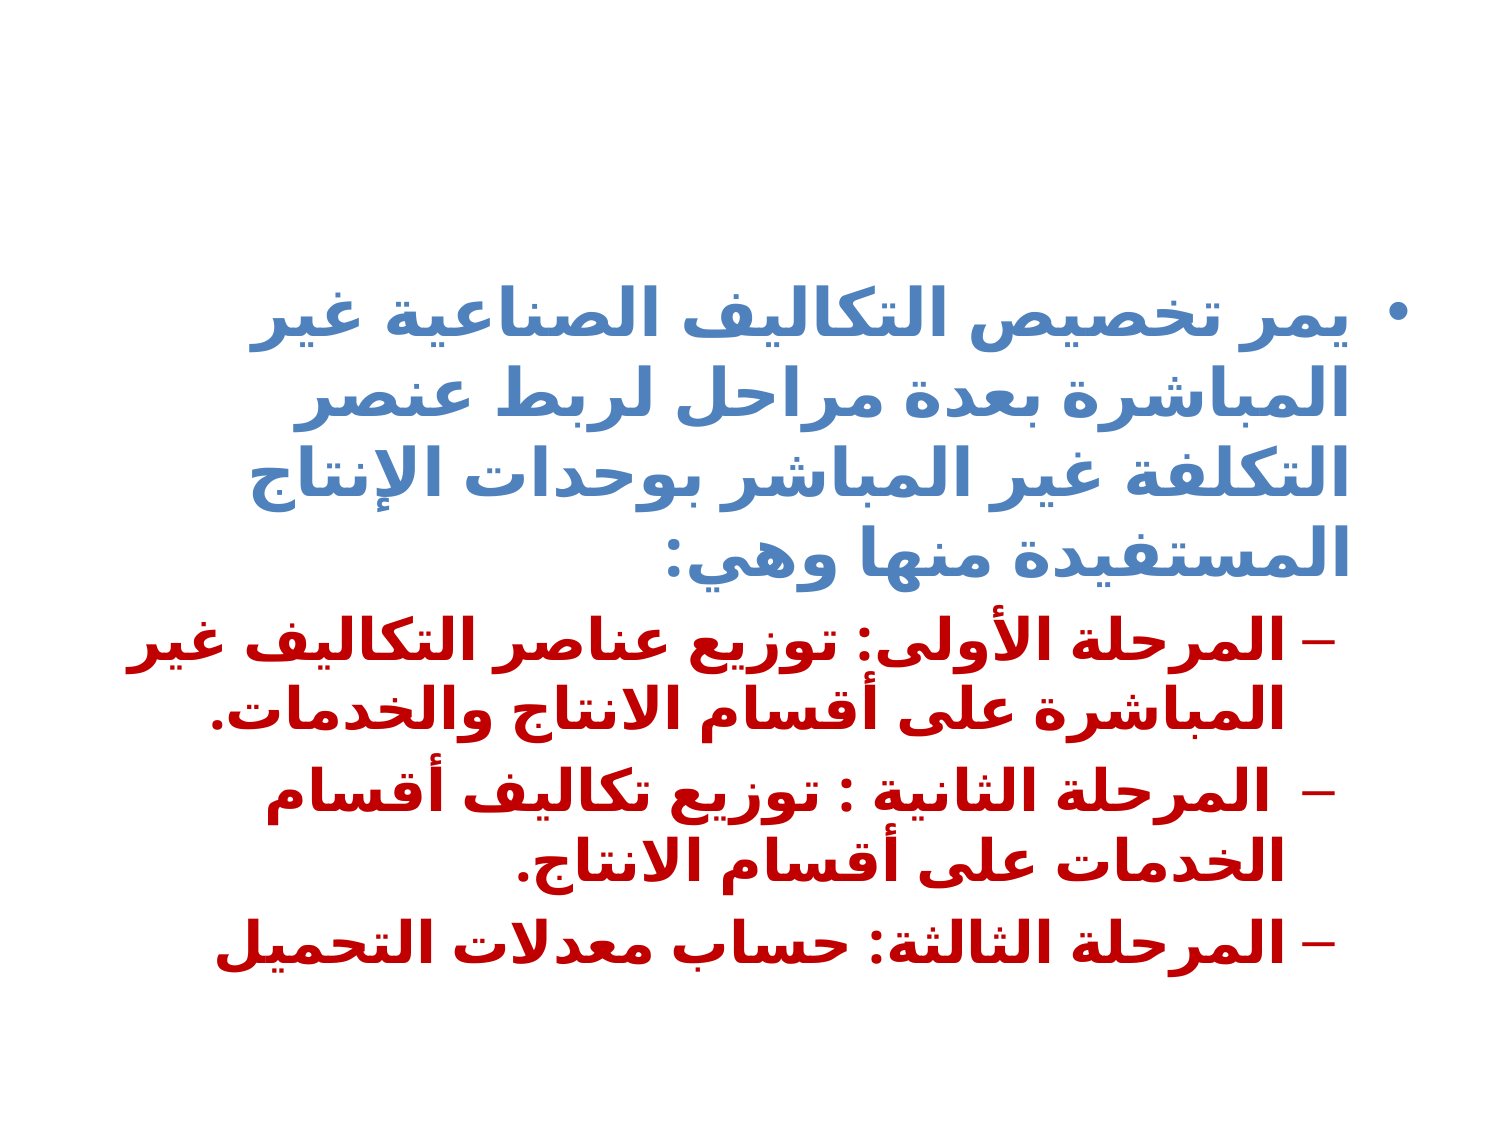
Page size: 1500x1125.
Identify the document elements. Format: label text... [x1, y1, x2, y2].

list يمر تخصيص التكاليف الصناعية غير المباشرة بعدة مراحل لربط عنصر التكلفة غير المباشر بوحدات الإنتاج المستفيدة منها وهي: المرحلة الأولى: توزيع عناصر التكاليف غير المباشرة على أقسام الانتاج والخدمات. المرحلة الثانية : توزيع تكاليف أقسام الخدمات على أقسام الانتاج. المرحلة الثالثة: حساب معدلات التحميل [75, 262, 1425, 1005]
